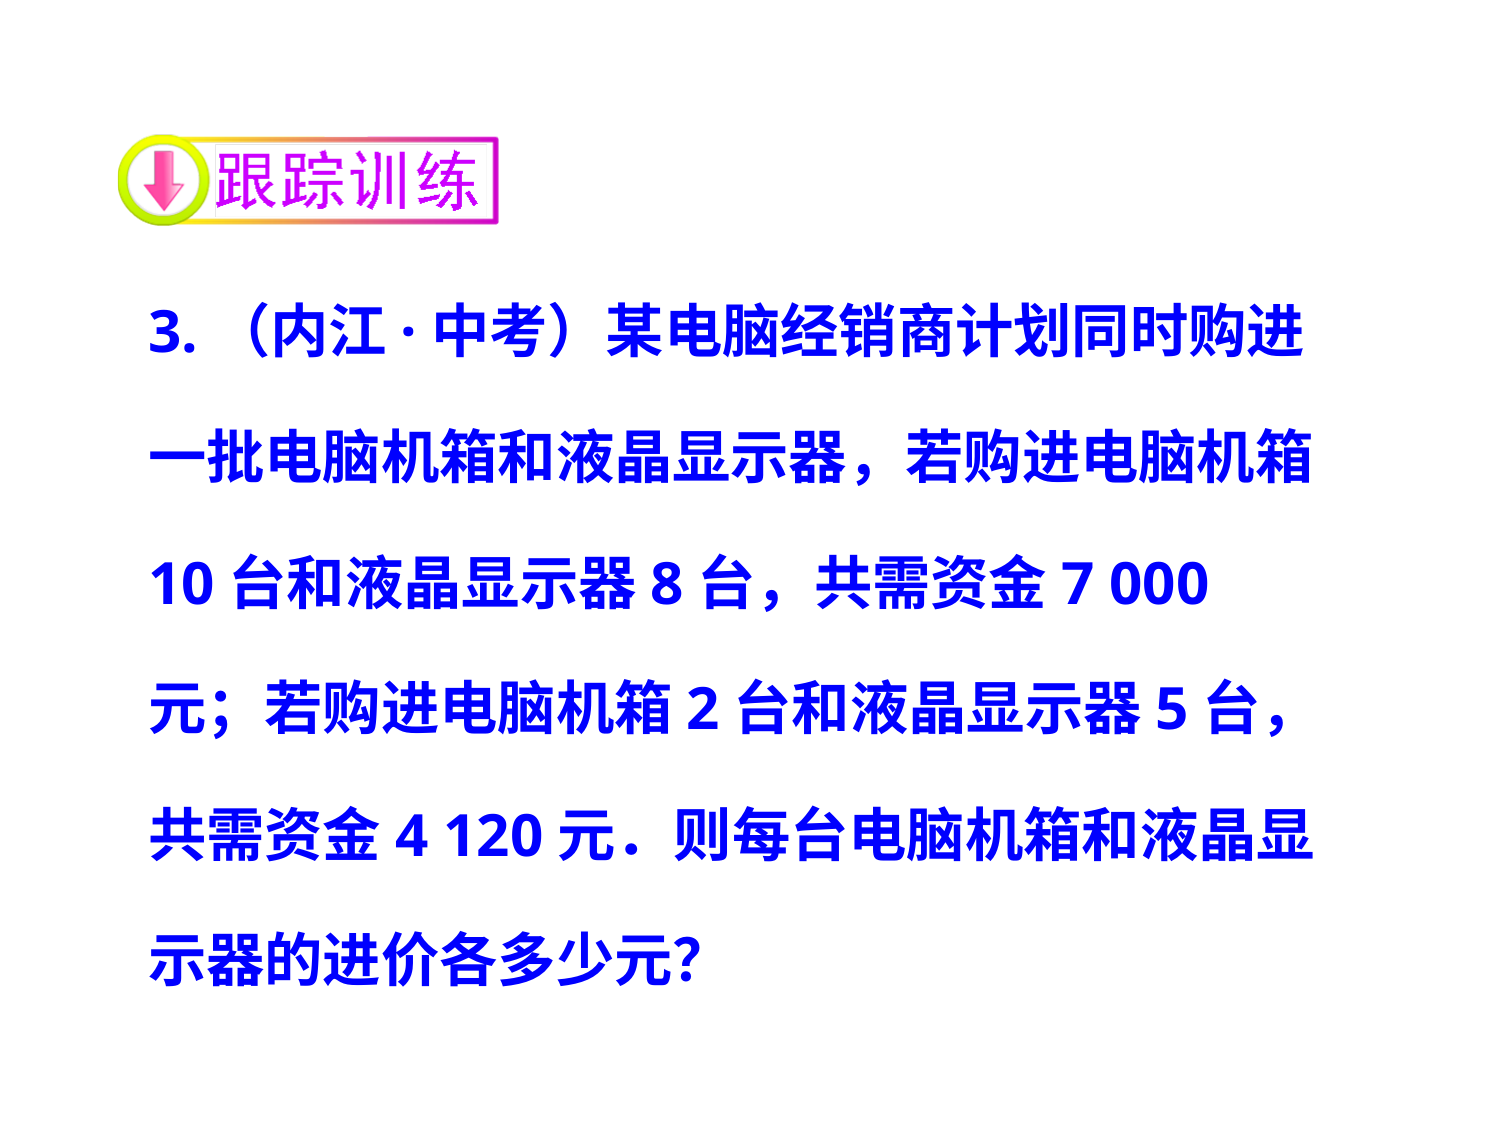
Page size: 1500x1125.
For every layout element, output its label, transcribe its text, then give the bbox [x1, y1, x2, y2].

text_box 3.（内江·中考）某电脑经销商计划同时购进一批电脑机箱和液晶显示器，若购进电脑机箱10台和液晶显示器8台，共需资金7 000元；若购进电脑机箱2台和液晶显示器5台，共需资金4 120元．则每台电脑机箱和液晶显示器的进价各多少元？ [133, 230, 1345, 1001]
picture [117, 124, 517, 227]
